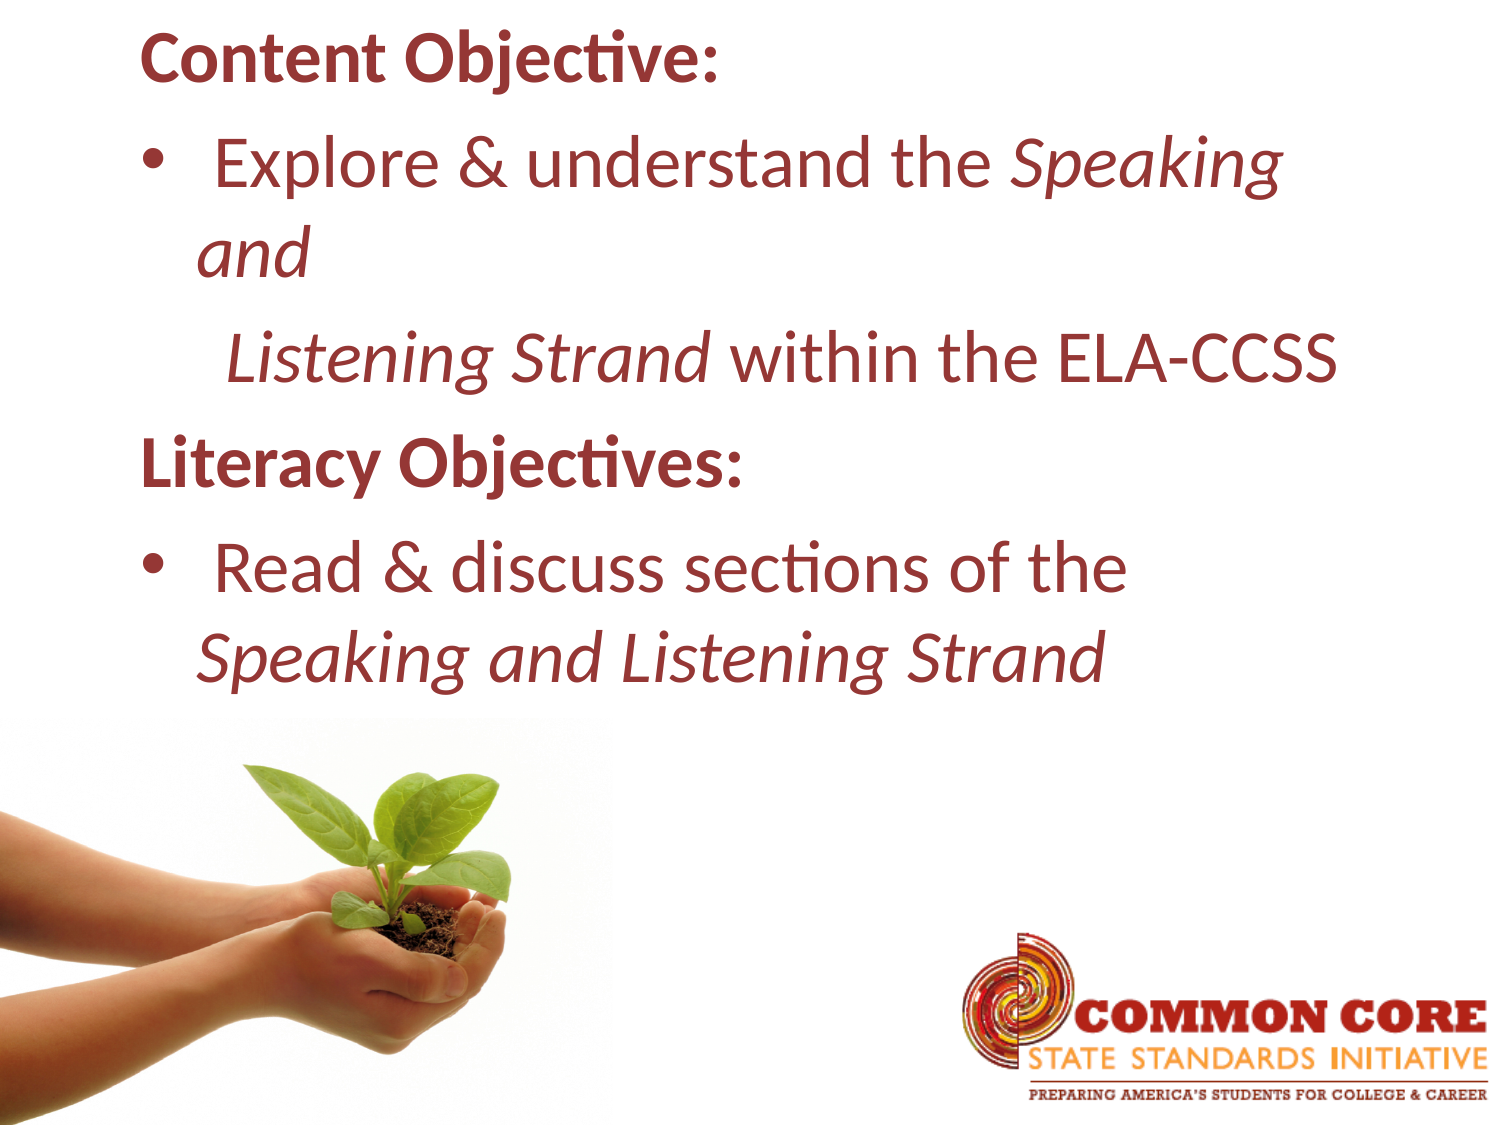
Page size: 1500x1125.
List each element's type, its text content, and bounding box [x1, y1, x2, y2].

picture [0, 718, 613, 1125]
picture [962, 920, 1500, 1125]
list Content Objective: Explore & understand the Speaking and Listening Strand within the ELA-CCSS Literacy Objectives: Read & discuss sections of the Speaking and Listening Strand [125, 0, 1425, 800]
